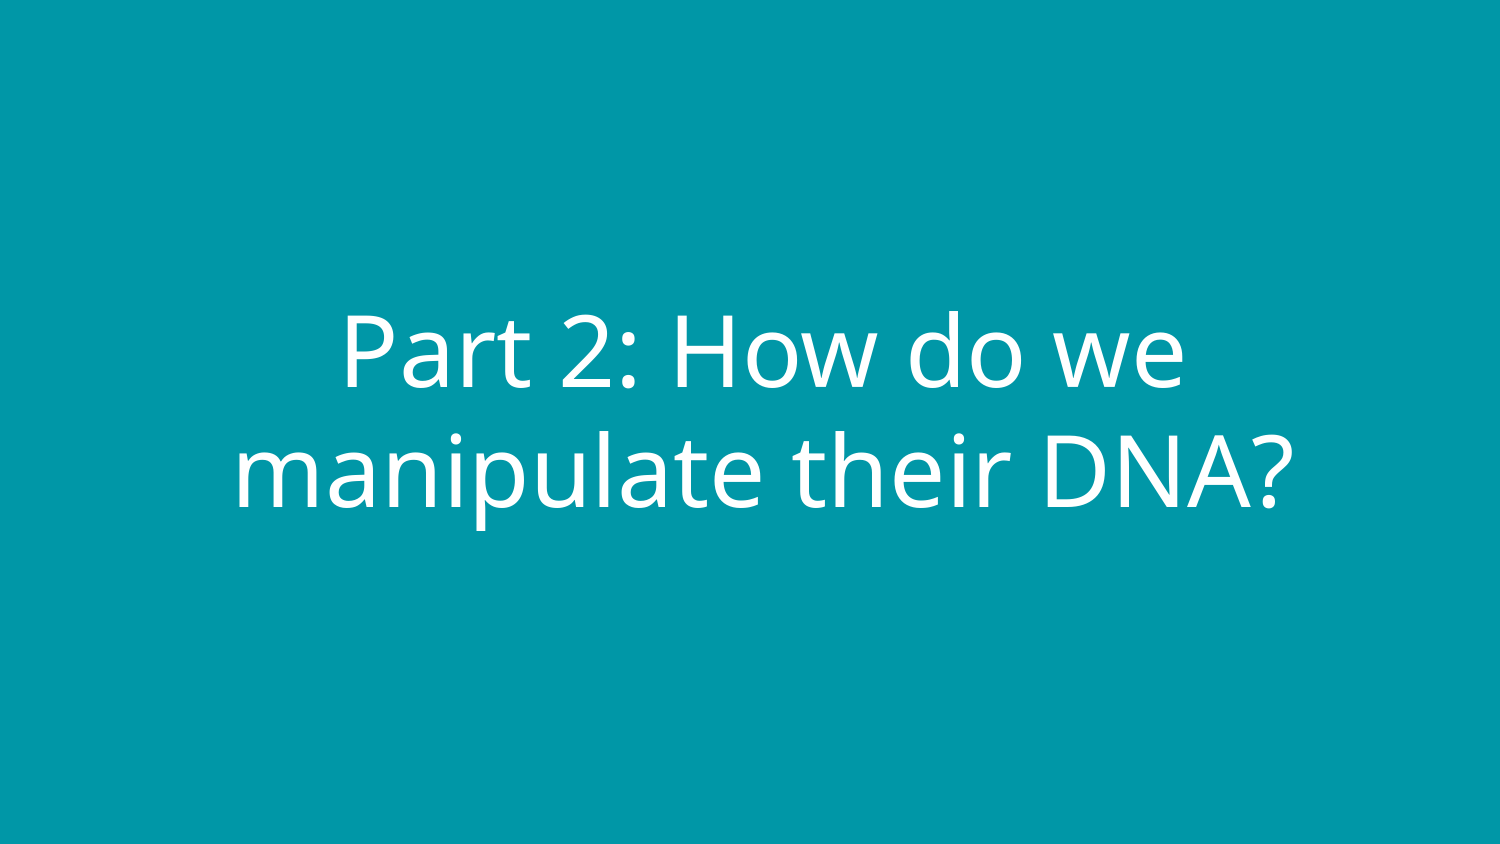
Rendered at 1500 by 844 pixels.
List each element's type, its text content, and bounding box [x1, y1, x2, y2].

text_box Part 2: How do we manipulate their DNA? [154, 272, 1374, 572]
